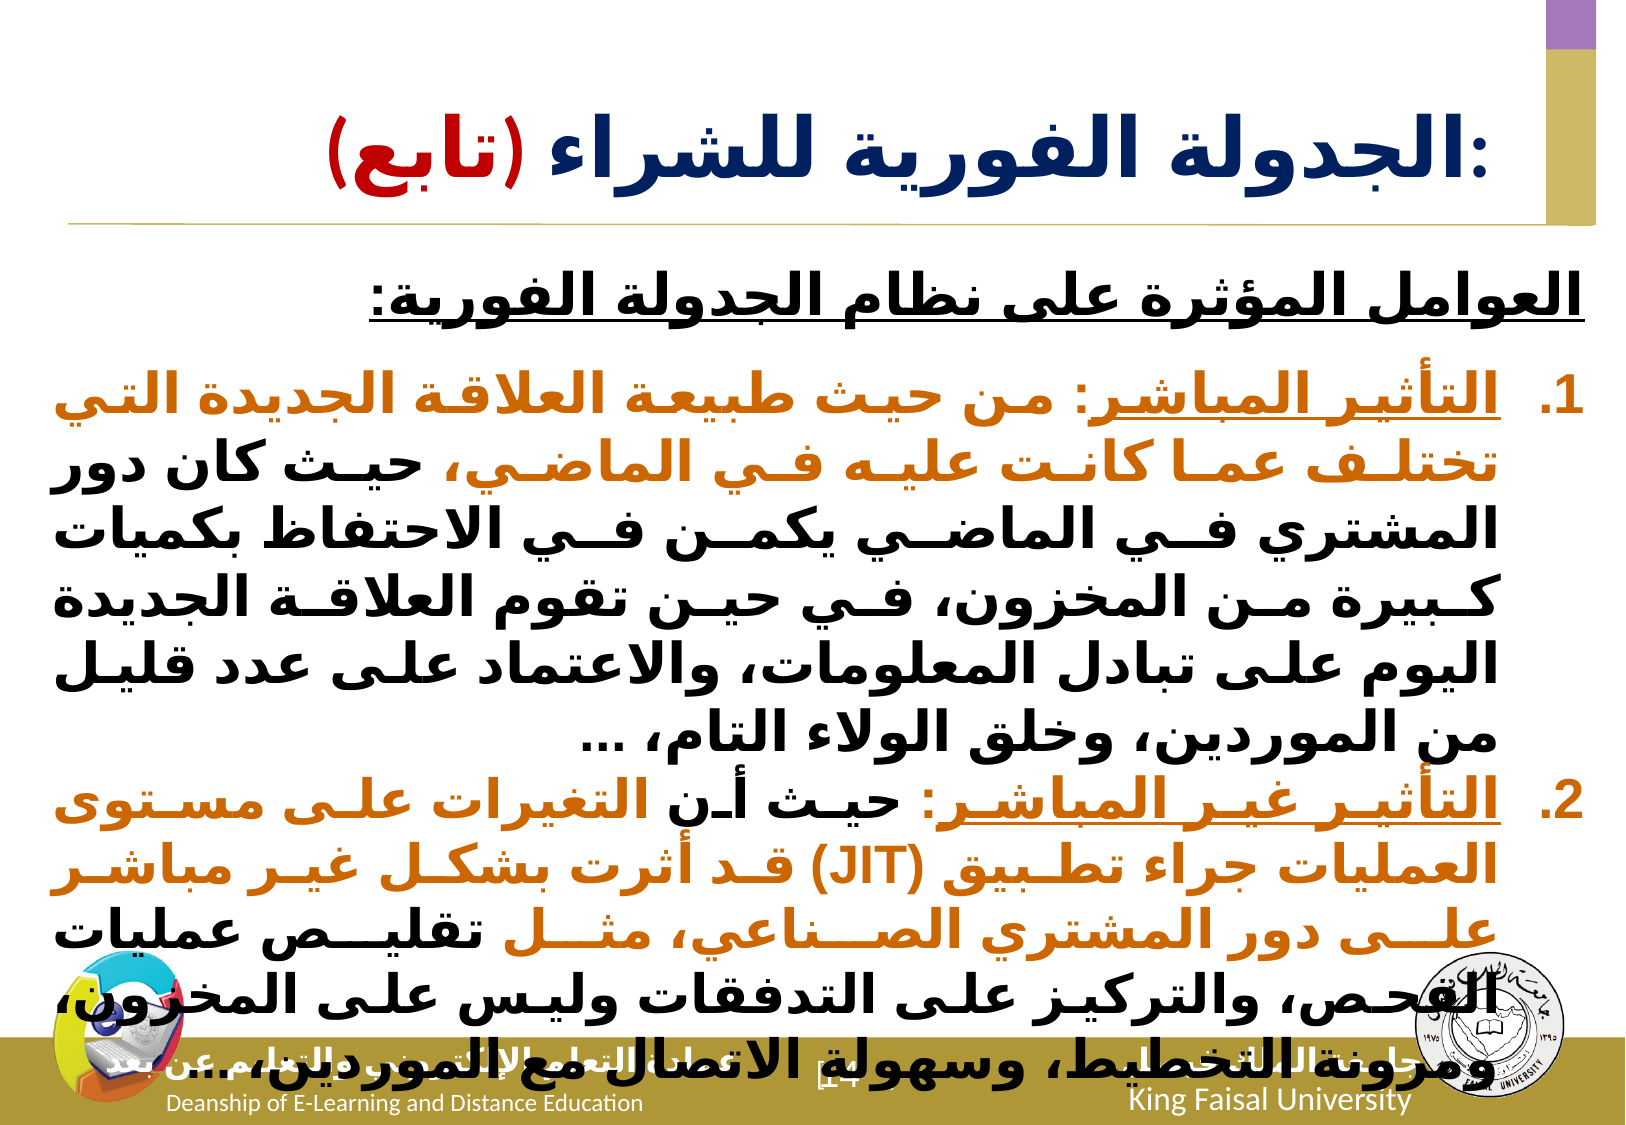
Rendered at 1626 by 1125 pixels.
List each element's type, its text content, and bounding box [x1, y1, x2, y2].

title (تابع) الجدولة الفورية للشراء: [37, 62, 1526, 224]
picture [179, 1097, 188, 1104]
picture [50, 1097, 168, 1104]
picture [170, 1097, 178, 1104]
text_box العوامل المؤثرة على نظام الجدولة الفورية: التأثير المباشر: من حيث طبيعة العلاقة الجديدة التي تختلف عما كانت عليه في الماضي، حيث كان دور المشتري في الماضي يكمن في الاحتفاظ بكميات كبيرة من المخزون، في حين تقوم العلاقة الجديدة اليوم على تبادل المعلومات، والاعتماد على عدد قليل من الموردين، وخلق الولاء التام، ... التأثير غير المباشر: حيث أن التغيرات على مستوى العمليات جراء تطبيق (JIT) قد أثرت بشكل غير مباشر على دور المشتري الصناعي، مثل تقليص عمليات الفحص، والتركيز على التدفقات وليس على المخزون، ومرونة التخطيط، وسهولة الاتصال مع الموردين، ... [37, 224, 1600, 1097]
